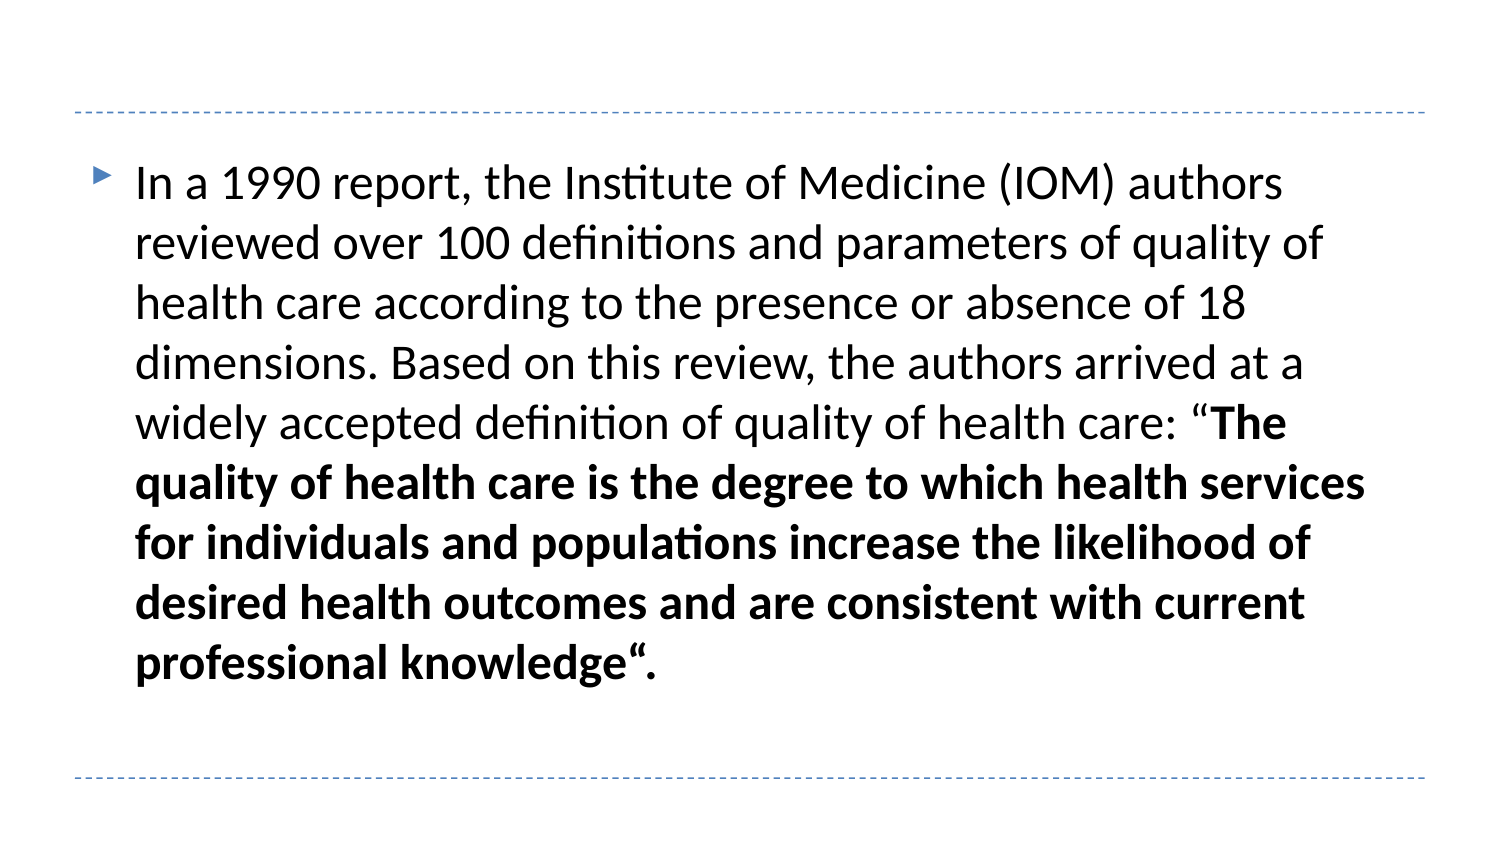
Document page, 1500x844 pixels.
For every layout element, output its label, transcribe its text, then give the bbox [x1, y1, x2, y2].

list In a 1990 report, the Institute of Medicine (IOM) authors reviewed over 100 definitions and parameters of quality of health care according to the presence or absence of 18 dimensions. Based on this review, the authors arrived at a widely accepted definition of quality of health care: “The quality of health care is the degree to which health services for individuals and populations increase the likelihood of desired health outcomes and are consistent with current professional knowledge“. [74, 59, 1426, 844]
